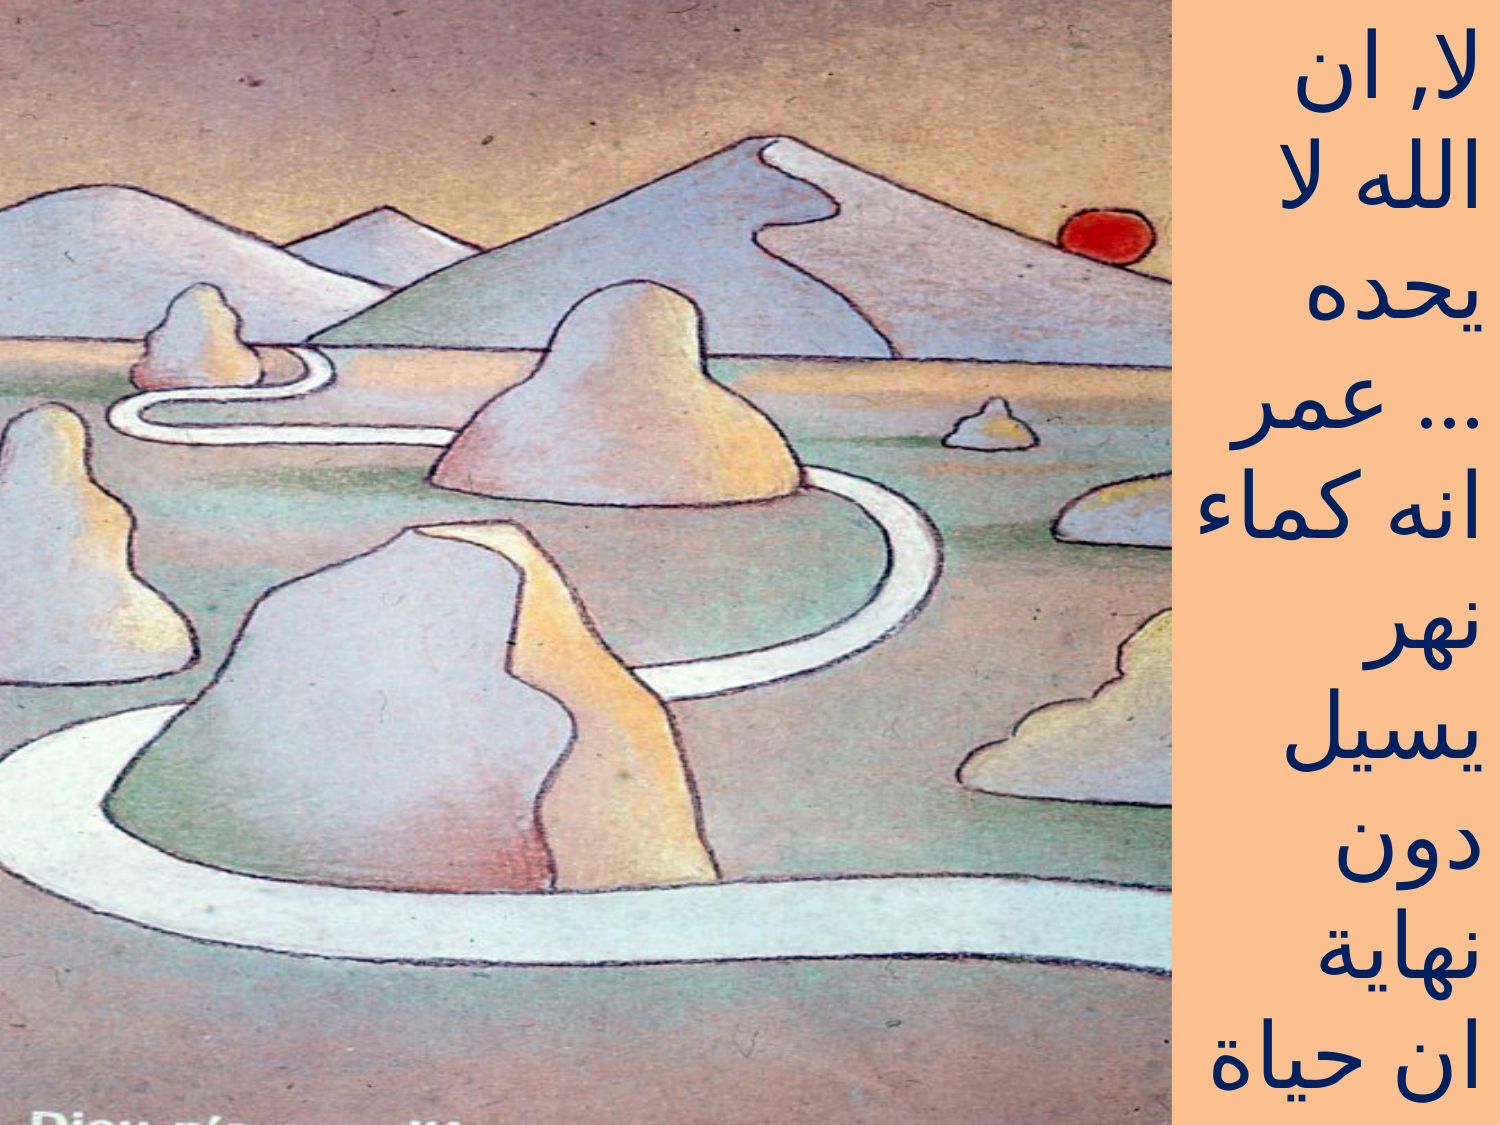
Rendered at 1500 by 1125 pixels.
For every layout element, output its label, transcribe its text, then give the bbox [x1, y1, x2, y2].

picture [0, 0, 1173, 1125]
text_box لا, ان الله لا يحده عمر ... انه كماء نهر يسيل دون نهاية ان حياة الله تتجدد دون انقطاع... [1173, 0, 1500, 1125]
